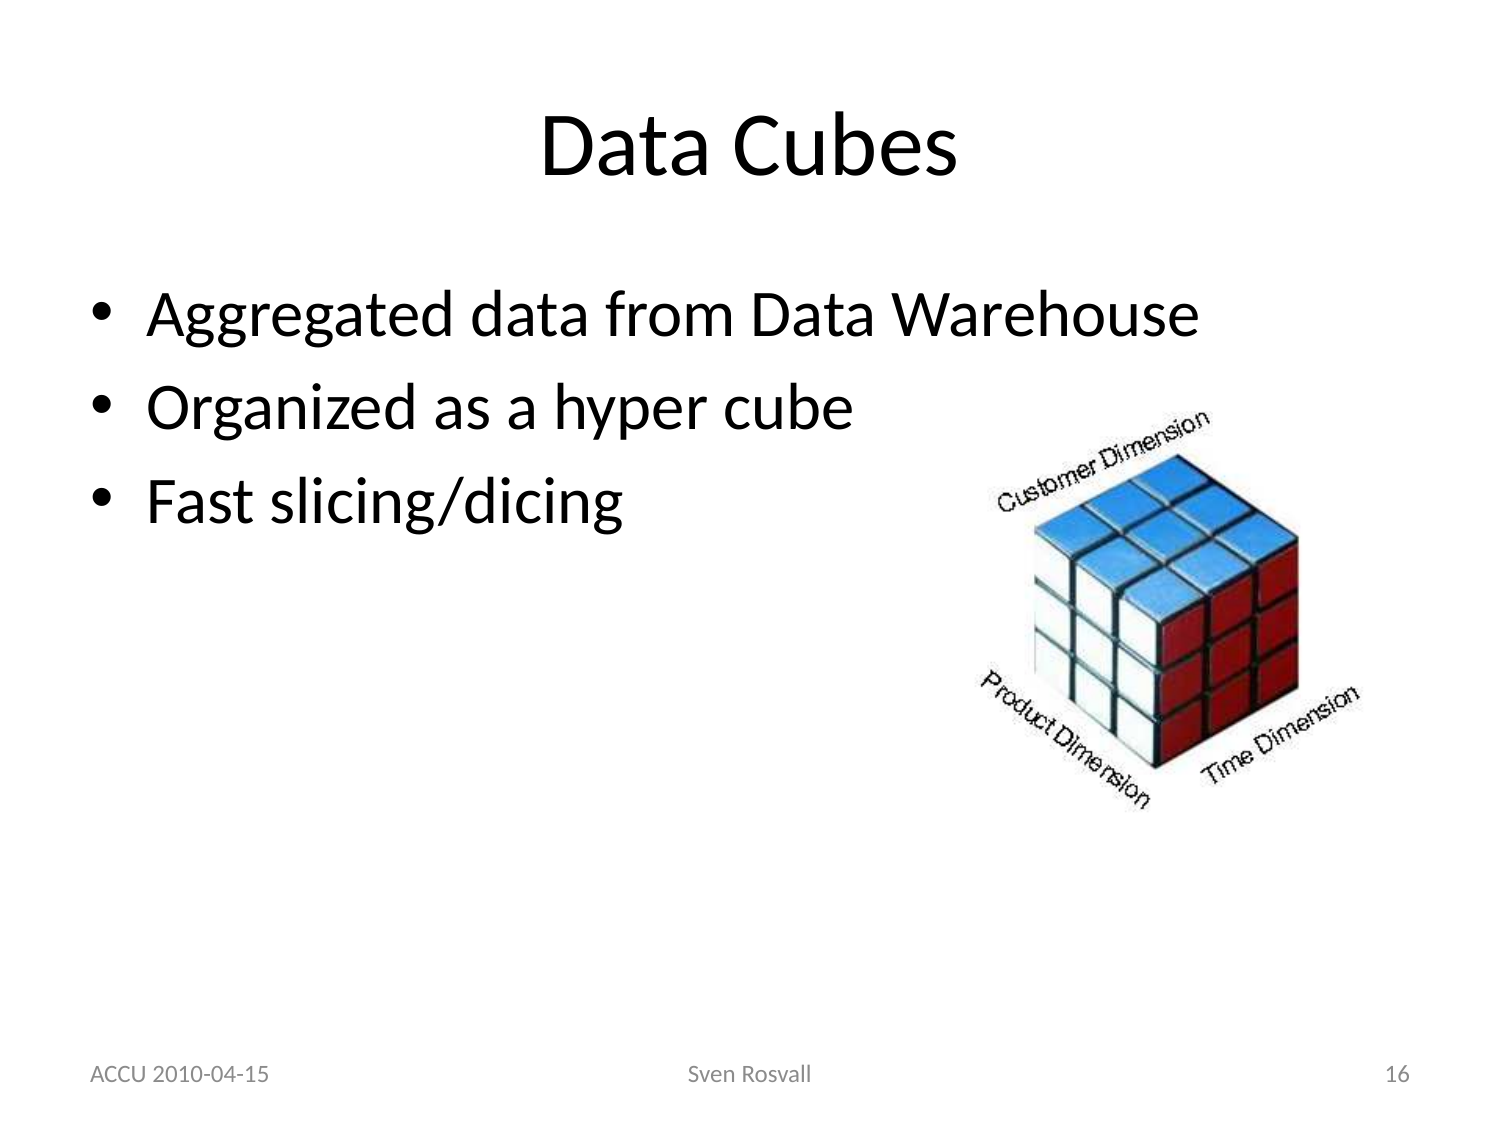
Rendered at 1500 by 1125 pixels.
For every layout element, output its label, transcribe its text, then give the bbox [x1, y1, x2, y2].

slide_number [75, 1042, 425, 1103]
title Data Cubes [75, 45, 1425, 233]
picture [949, 374, 1393, 840]
slide_number 16 [1074, 1042, 1425, 1103]
footer Sven Rosvall [512, 1042, 988, 1103]
list Aggregated data from Data Warehouse Organized as a hyper cube Fast slicing/dicing [75, 262, 1425, 1005]
